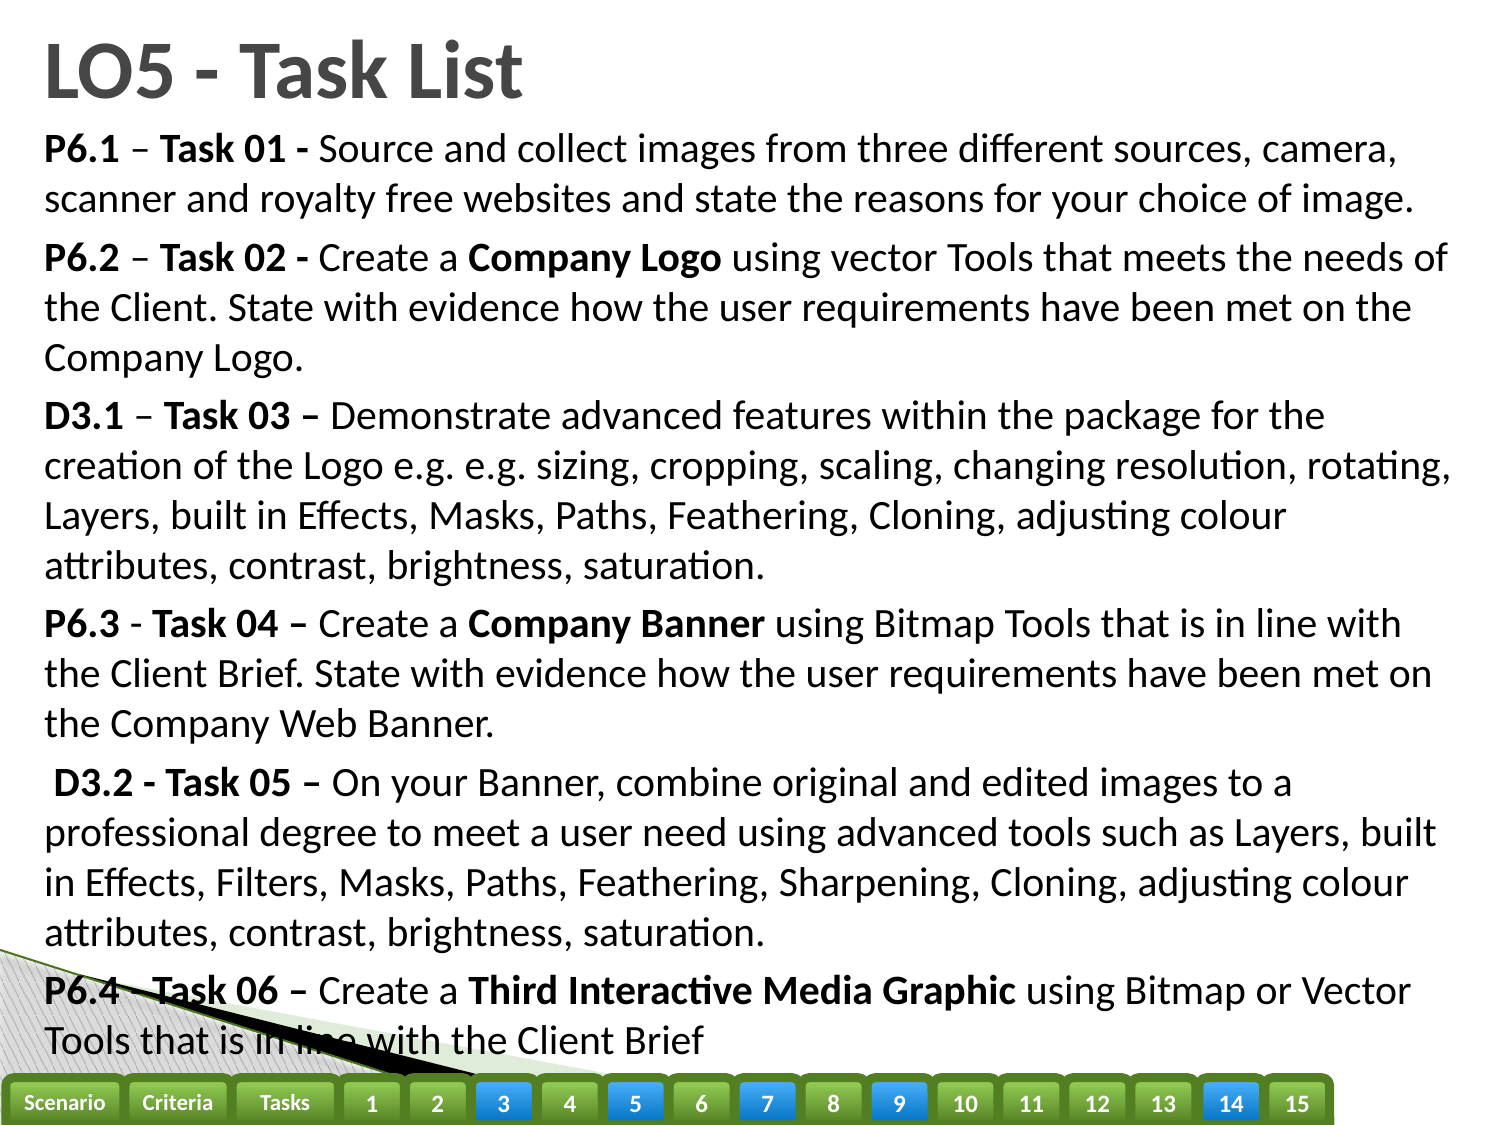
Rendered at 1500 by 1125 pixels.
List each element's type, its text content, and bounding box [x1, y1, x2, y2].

title LO5 - Task List [29, 7, 1447, 124]
list P6.1 – Task 01 - Source and collect images from three different sources, camera, scanner and royalty free websites and state the reasons for your choice of image. P6.2 – Task 02 - Create a Company Logo using vector Tools that meets the needs of the Client. State with evidence how the user requirements have been met on the Company Logo. D3.1 – Task 03 – Demonstrate advanced features within the package for the creation of the Logo e.g. e.g. sizing, cropping, scaling, changing resolution, rotating, Layers, built in Effects, Masks, Paths, Feathering, Cloning, adjusting colour attributes, contrast, brightness, saturation. P6.3 - Task 04 – Create a Company Banner using Bitmap Tools that is in line with the Client Brief. State with evidence how the user requirements have been met on the Company Web Banner. D3.2 - Task 05 – On your Banner, combine original and edited images to a professional degree to meet a user need using advanced tools such as Layers, built in Effects, Filters, Masks, Paths, Feathering, Sharpening, Cloning, adjusting colour attributes, contrast, brightness, saturation. P6.4 - Task 06 – Create a Third Interactive Media Graphic using Bitmap or Vector Tools that is in line with the Client Brief [29, 113, 1471, 1047]
